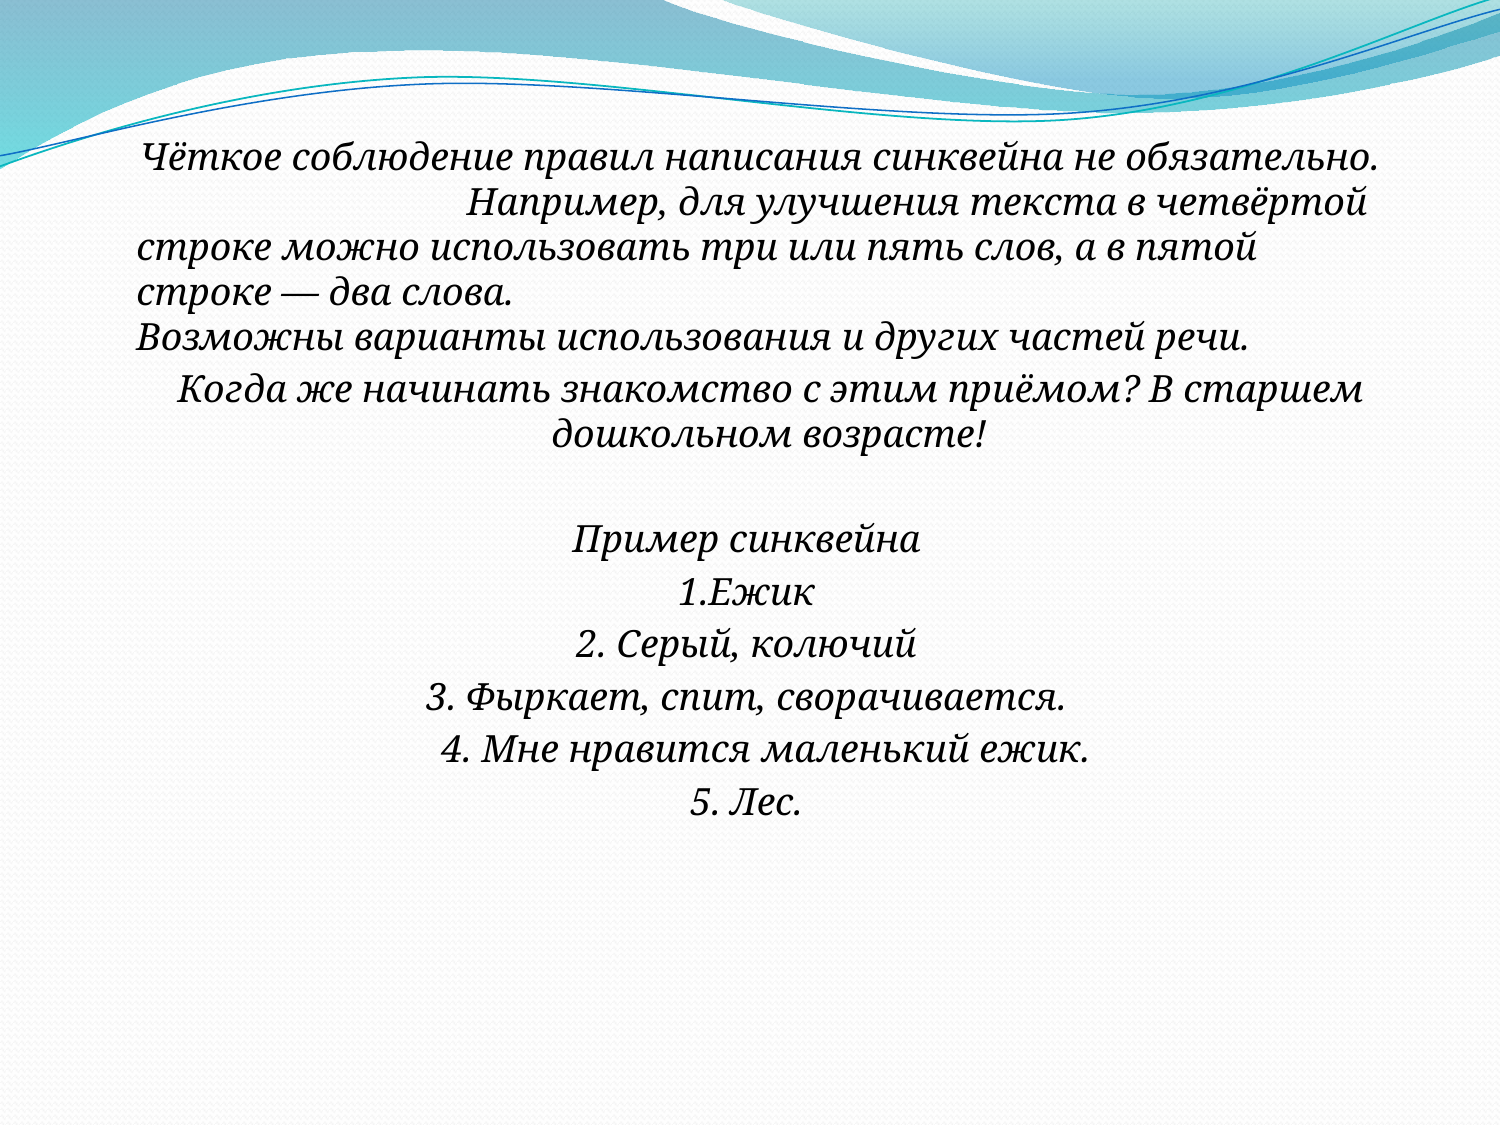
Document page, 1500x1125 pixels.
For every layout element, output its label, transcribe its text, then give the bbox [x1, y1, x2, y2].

list Чёткое соблюдение правил написания синквейна не обязательно. Например, для улучшения текста в четвёртой строке можно использовать три или пять слов, а в пятой строке — два слова. Возможны варианты использования и других частей речи. Когда же начинать знакомство с этим приёмом? В старшем дошкольном возрасте! Пример синквейна 1.Ежик 2. Серый, колючий 3. Фыркает, спит, сворачивается. 4. Мне нравится маленький ежик. 5. Лес. [76, 125, 1427, 976]
